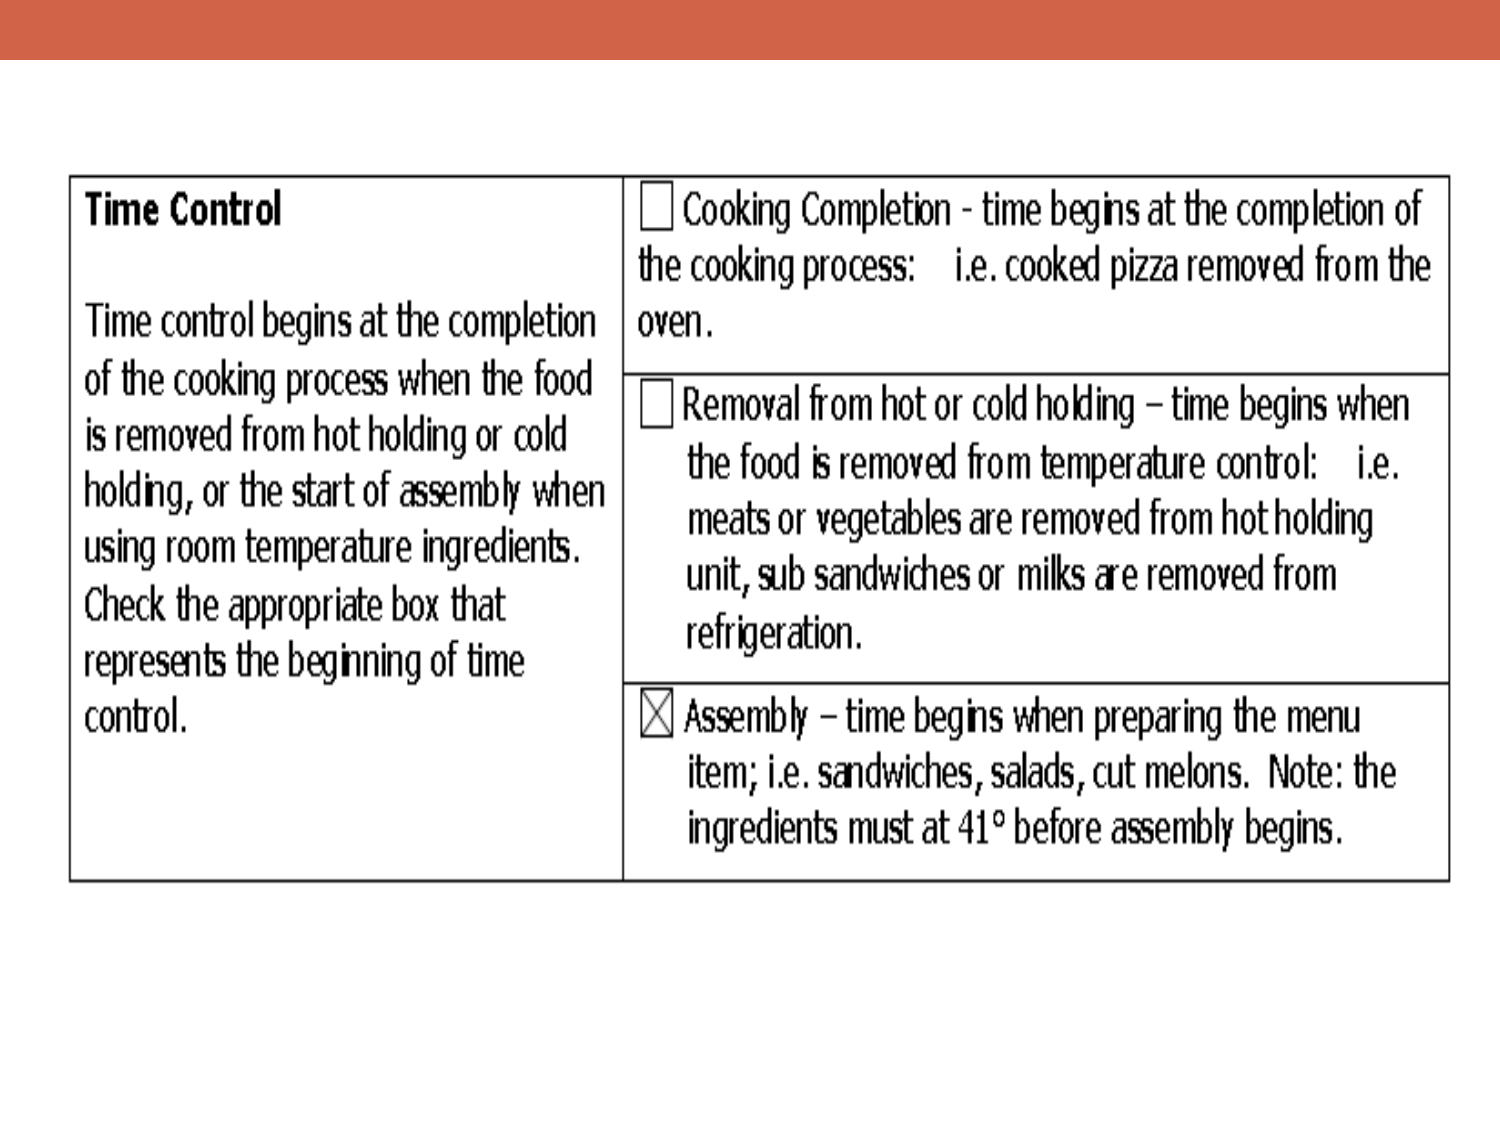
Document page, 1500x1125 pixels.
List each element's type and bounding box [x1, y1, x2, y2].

picture [53, 162, 1468, 901]
